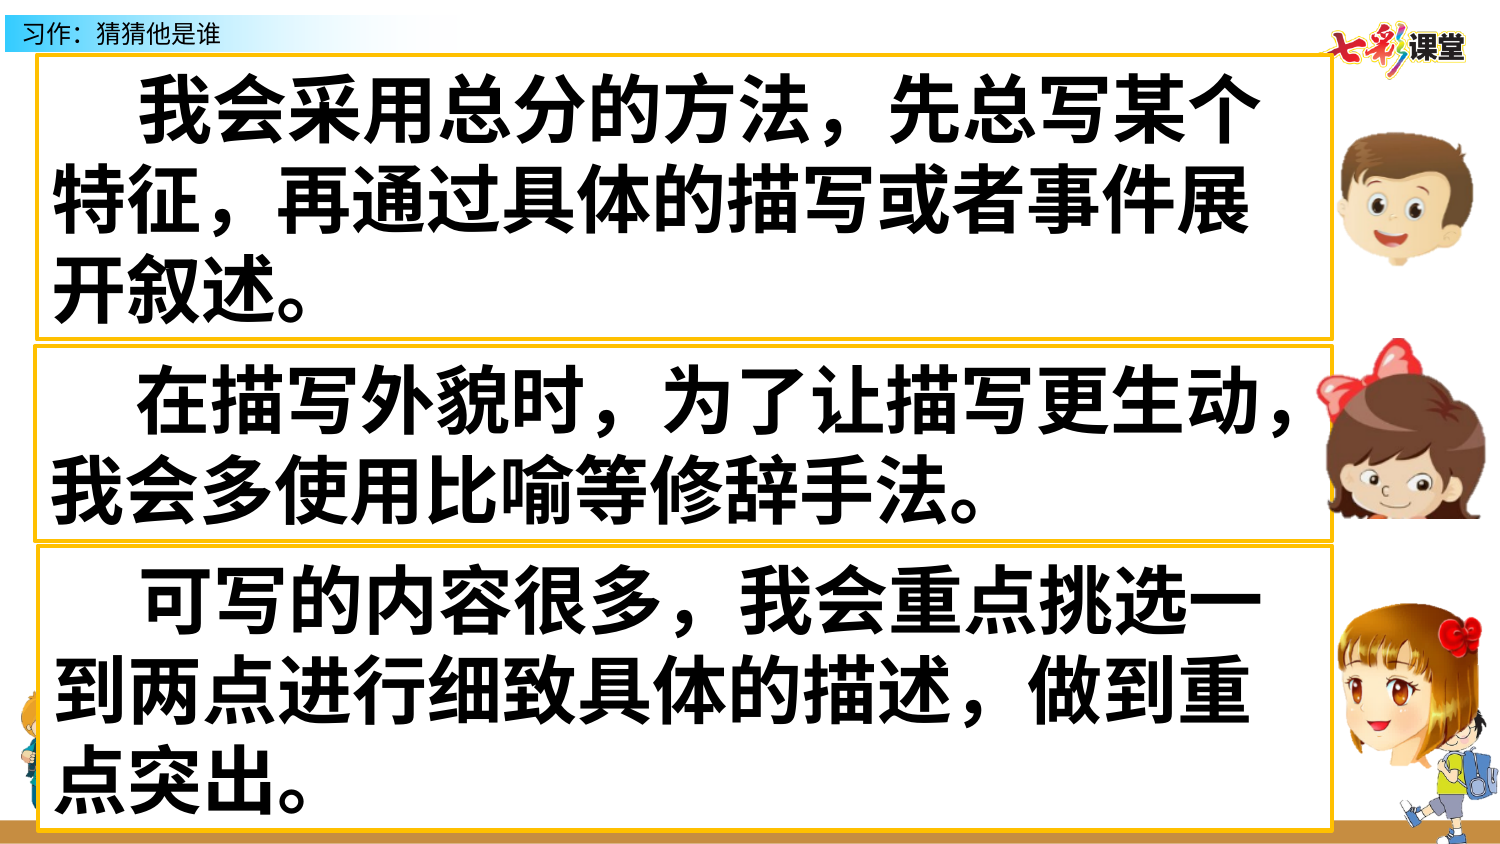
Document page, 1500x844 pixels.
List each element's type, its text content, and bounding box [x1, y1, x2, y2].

picture [1331, 603, 1500, 844]
text_box 我会采用总分的方法，先总写某个特征，再通过具体的描写或者事件展开叙述。 [35, 53, 1334, 341]
text_box 在描写外貌时，为了让描写更生动，我会多使用比喻等修辞手法。 [33, 344, 1334, 543]
picture [21, 690, 36, 832]
text_box 可写的内容很多，我会重点挑选一到两点进行细致具体的描述，做到重点突出。 [36, 544, 1334, 833]
picture [1316, 20, 1468, 80]
picture [1295, 123, 1500, 520]
